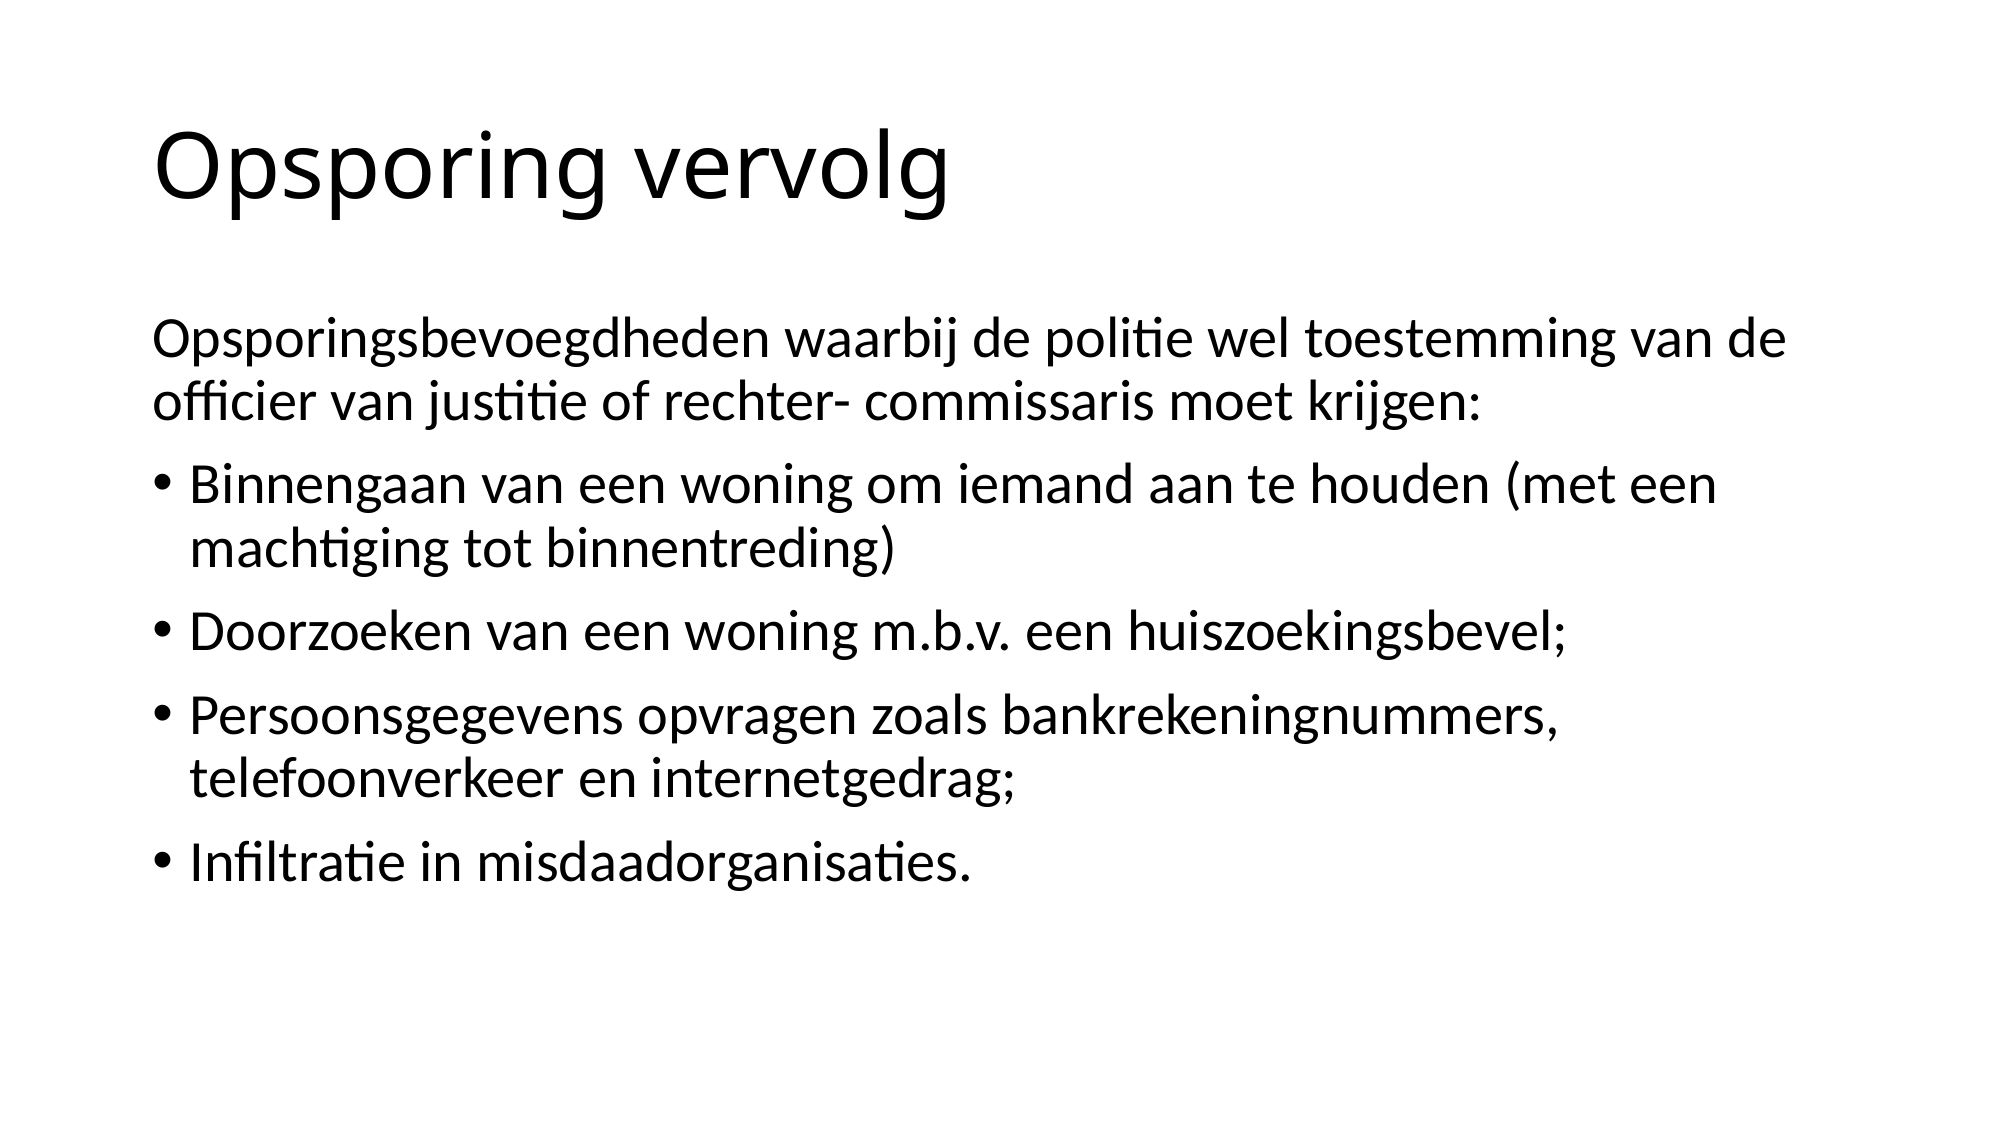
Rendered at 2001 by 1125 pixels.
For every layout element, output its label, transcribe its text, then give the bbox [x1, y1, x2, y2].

list Opsporingsbevoegdheden waarbij de politie wel toestemming van de officier van justitie of rechter- commissaris moet krijgen: Binnengaan van een woning om iemand aan te houden (met een machtiging tot binnentreding) Doorzoeken van een woning m.b.v. een huiszoekingsbevel; Persoonsgegevens opvragen zoals bankrekeningnummers, telefoonverkeer en internetgedrag; Infiltratie in misdaadorganisaties. [137, 299, 1863, 1014]
title Opsporing vervolg [137, 59, 1863, 278]
